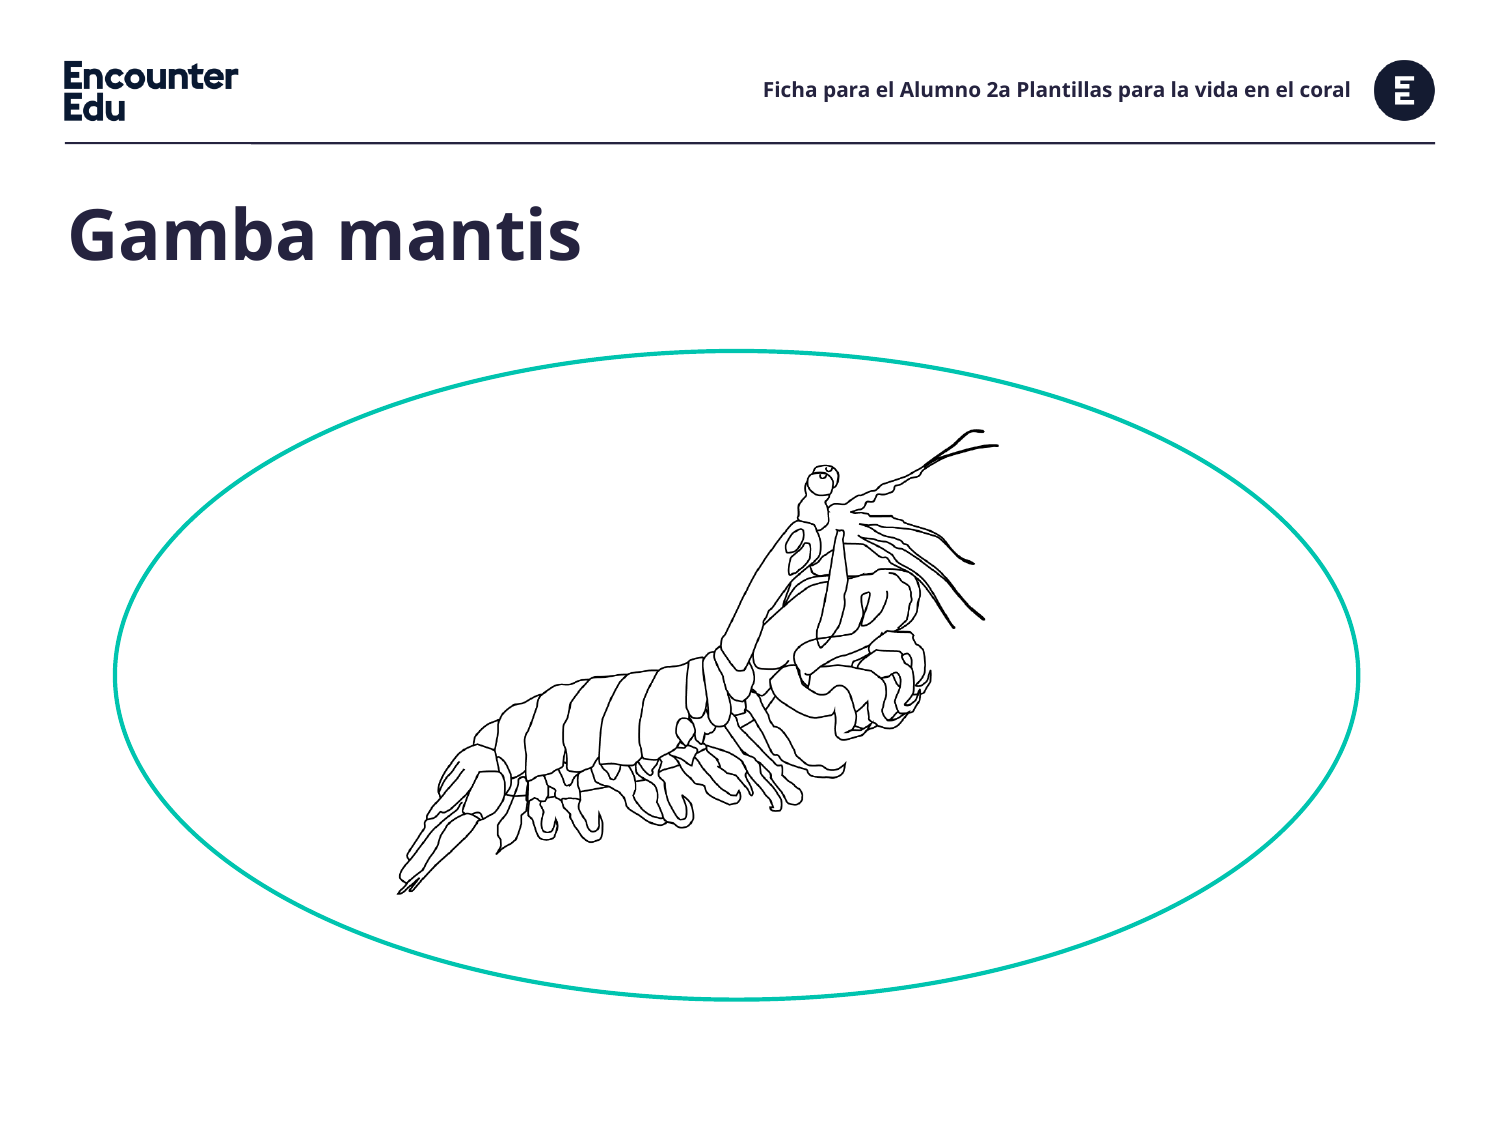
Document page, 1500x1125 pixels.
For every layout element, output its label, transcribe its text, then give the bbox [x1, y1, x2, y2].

list Gamba mantis [59, 191, 929, 394]
picture [60, 59, 243, 122]
picture [396, 429, 999, 896]
title Ficha para el Alumno 2a Plantillas para la vida en el coral [749, 67, 1359, 114]
text_box [114, 366, 1359, 1000]
picture [1372, 58, 1436, 122]
